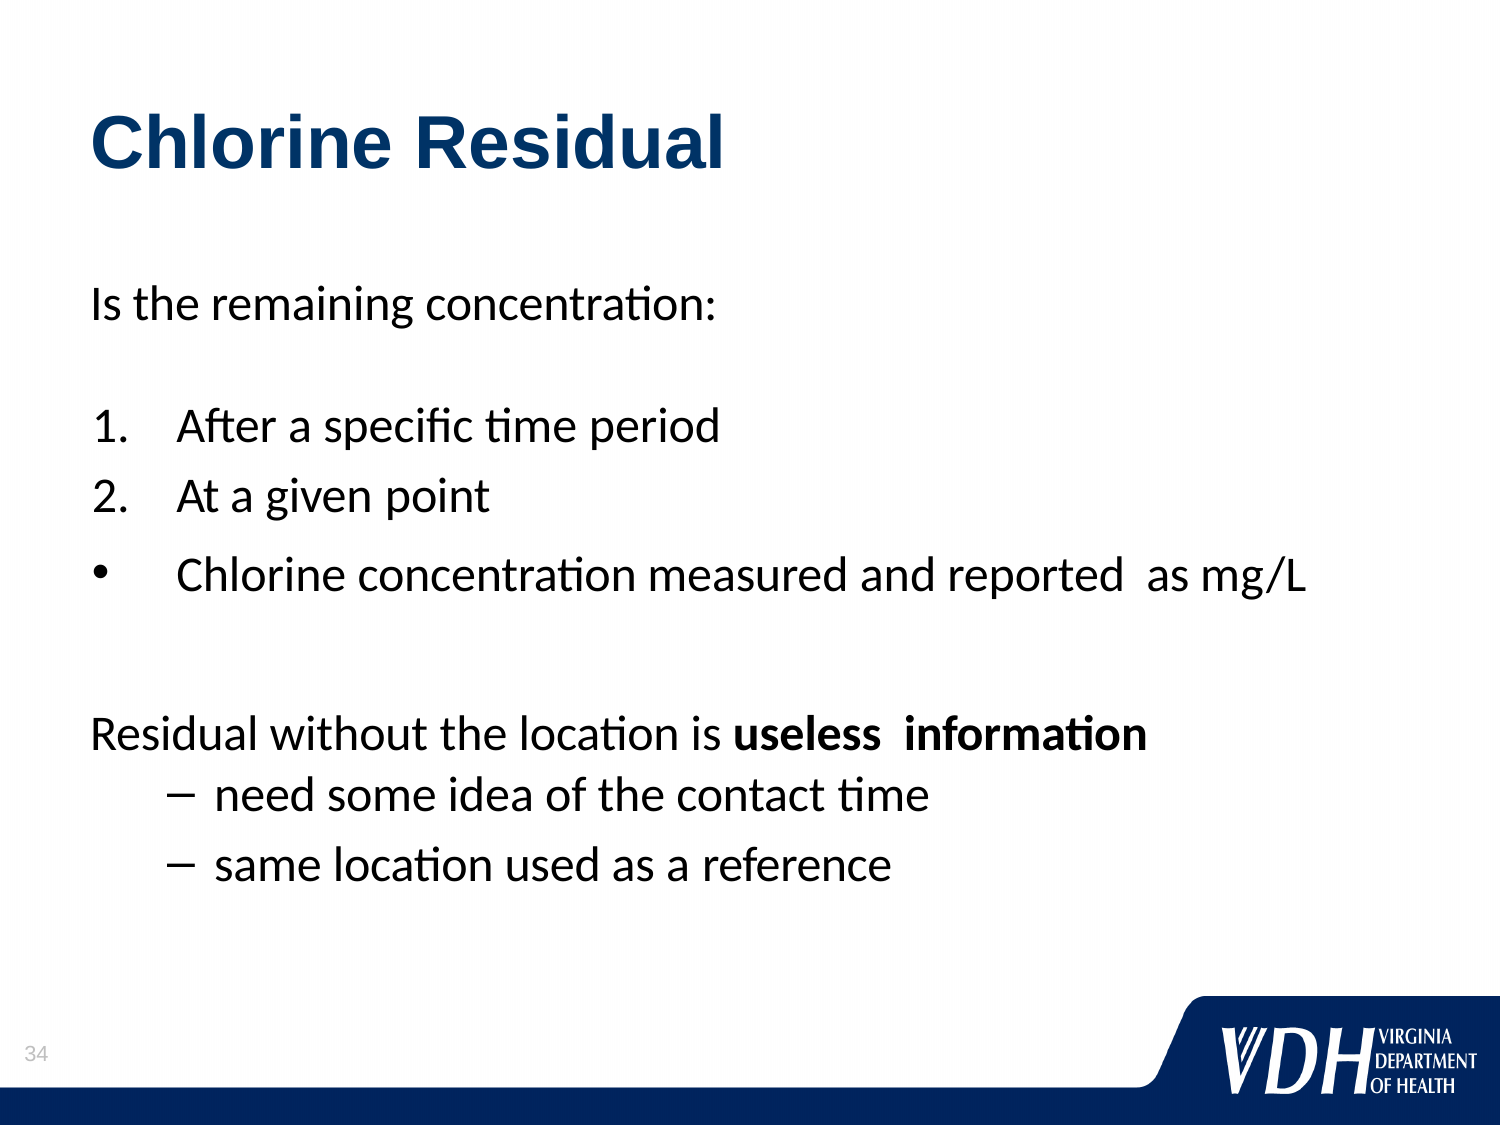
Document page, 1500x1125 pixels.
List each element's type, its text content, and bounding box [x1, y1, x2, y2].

title Chlorine Residual [75, 45, 1425, 233]
picture [0, 0, 1500, 1125]
list Is the remaining concentration: After a specific time period At a given point Chlorine concentration measured and reported as mg/L Residual without the location is useless information need some idea of the contact time same location used as a reference [75, 262, 1425, 1050]
slide_number 34 [9, 1025, 104, 1080]
